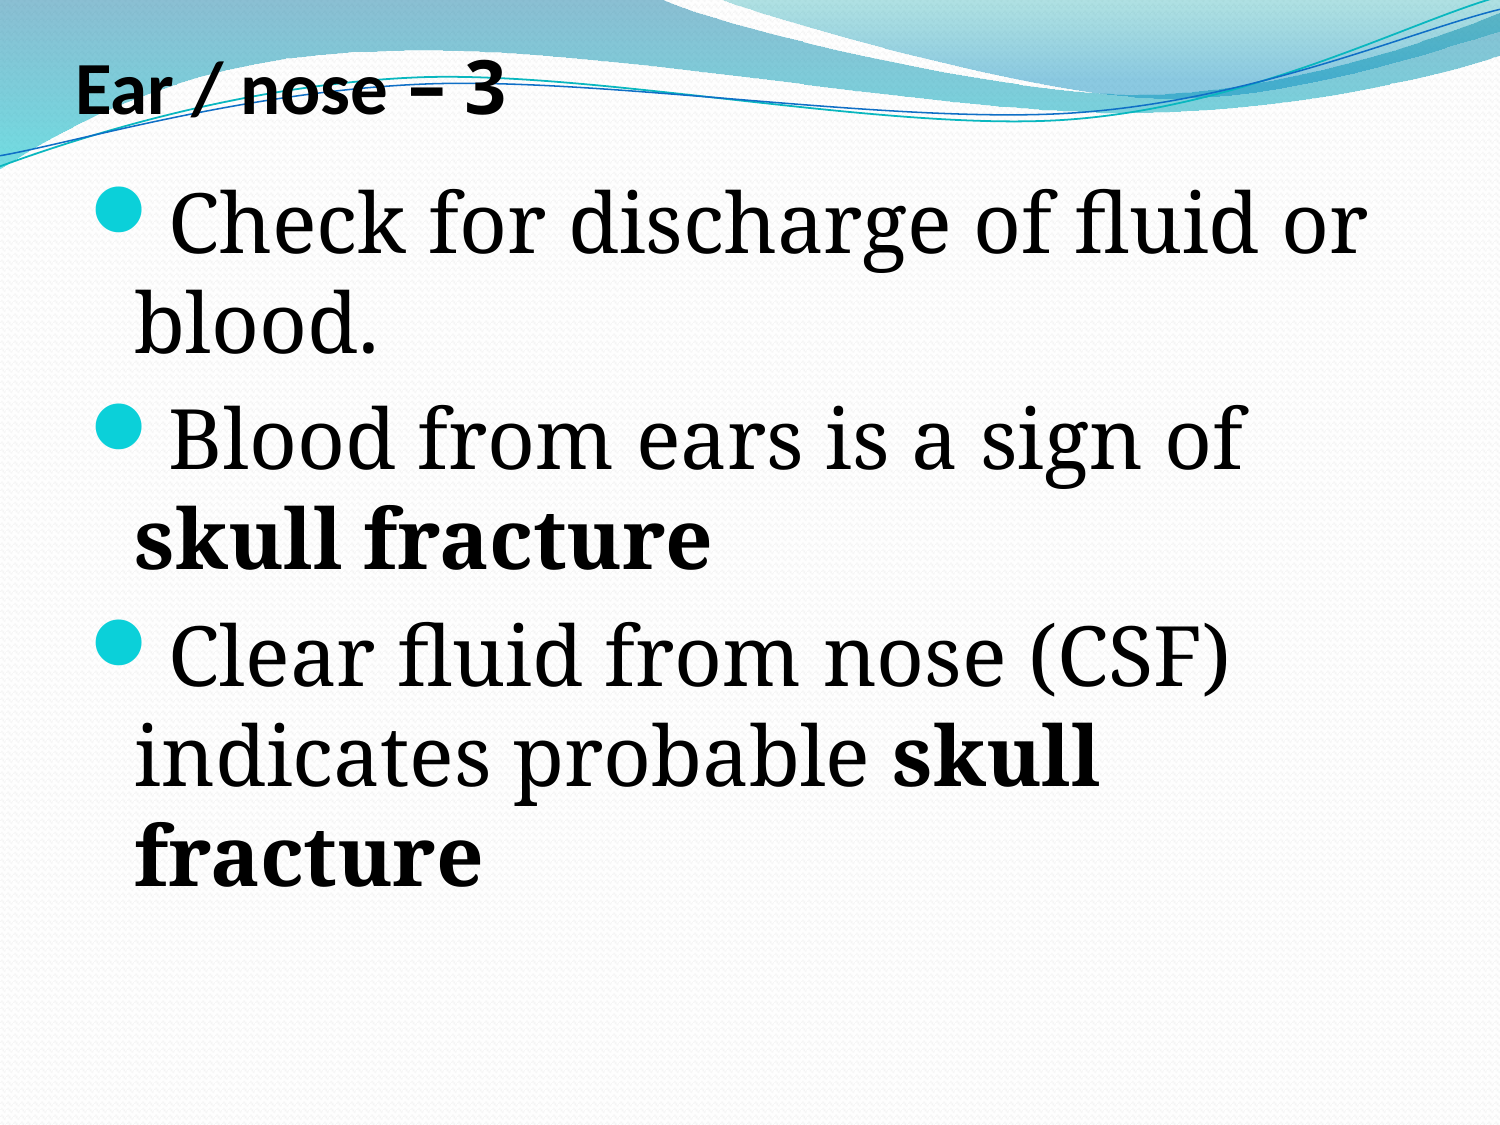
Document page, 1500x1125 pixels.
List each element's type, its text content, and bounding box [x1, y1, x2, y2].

title 3 – Ear / nose [75, 0, 1425, 130]
list Check for discharge of fluid or blood. Blood from ears is a sign of skull fracture Clear fluid from nose (CSF) indicates probable skull fracture [75, 162, 1425, 1075]
